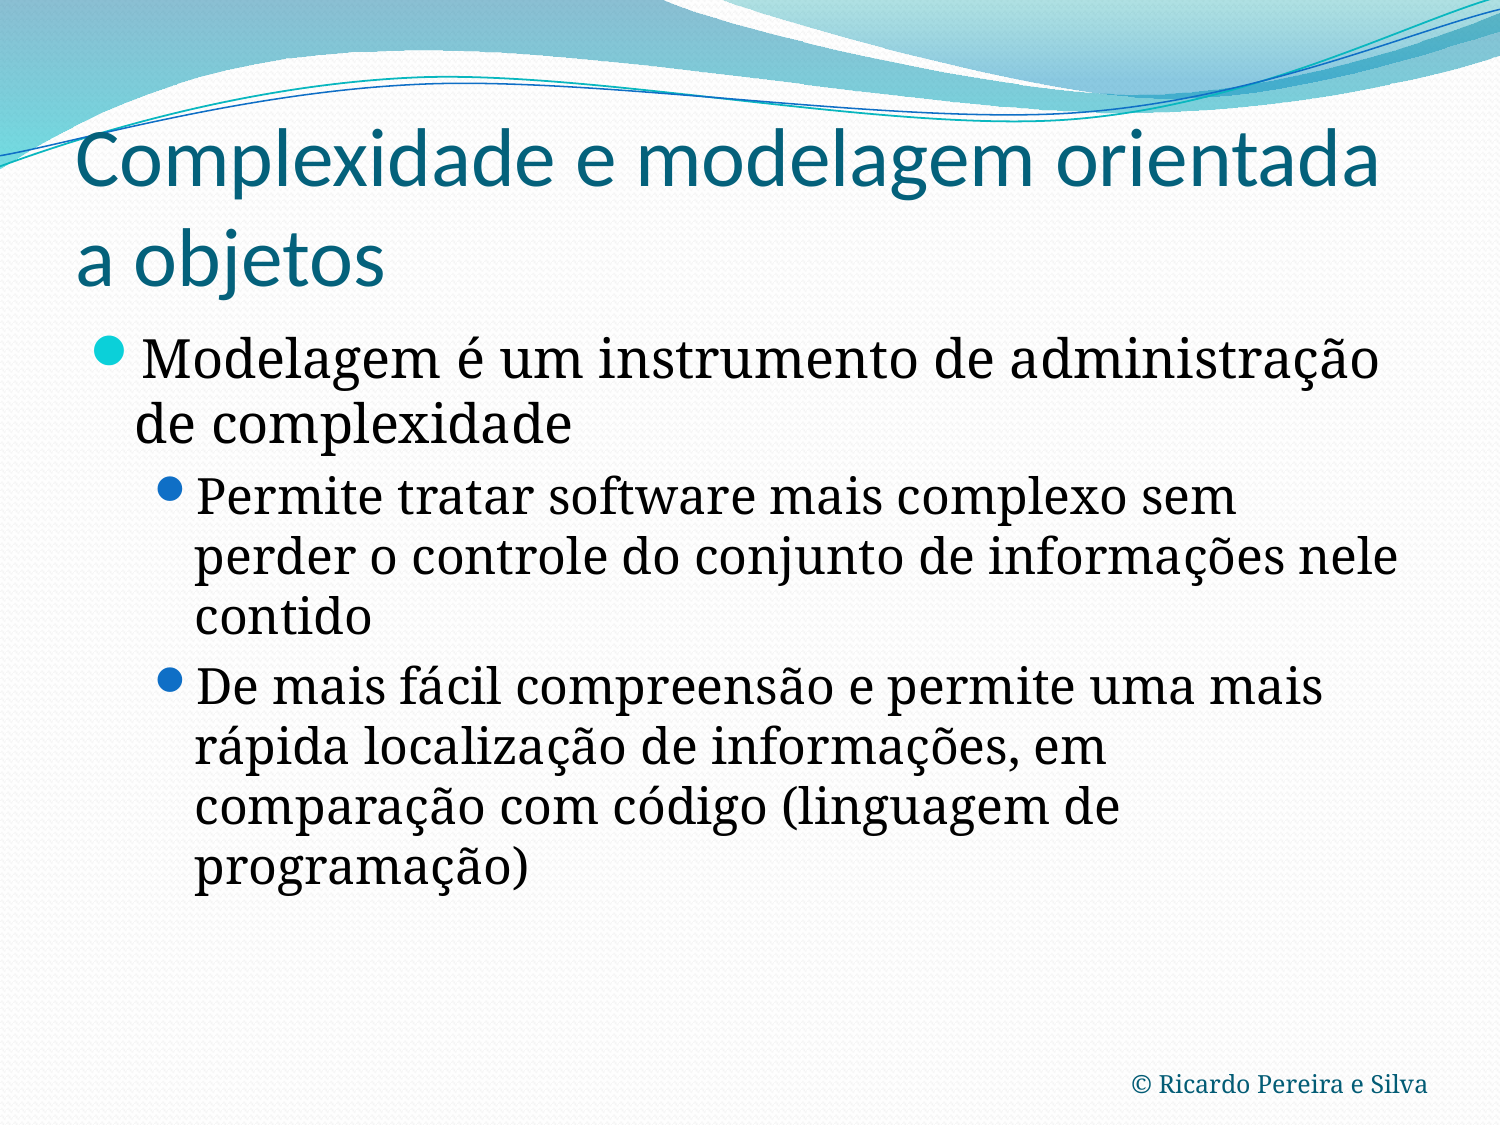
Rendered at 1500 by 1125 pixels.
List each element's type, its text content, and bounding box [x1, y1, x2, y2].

footer © Ricardo Pereira e Silva [1101, 1042, 1429, 1103]
list Modelagem é um instrumento de administração de complexidade Permite tratar software mais complexo sem perder o controle do conjunto de informações nele contido De mais fácil compreensão e permite uma mais rápida localização de informações, em comparação com código (linguagem de programação) [75, 317, 1425, 1038]
title Complexidade e modelagem orientada a objetos [75, 115, 1425, 303]
